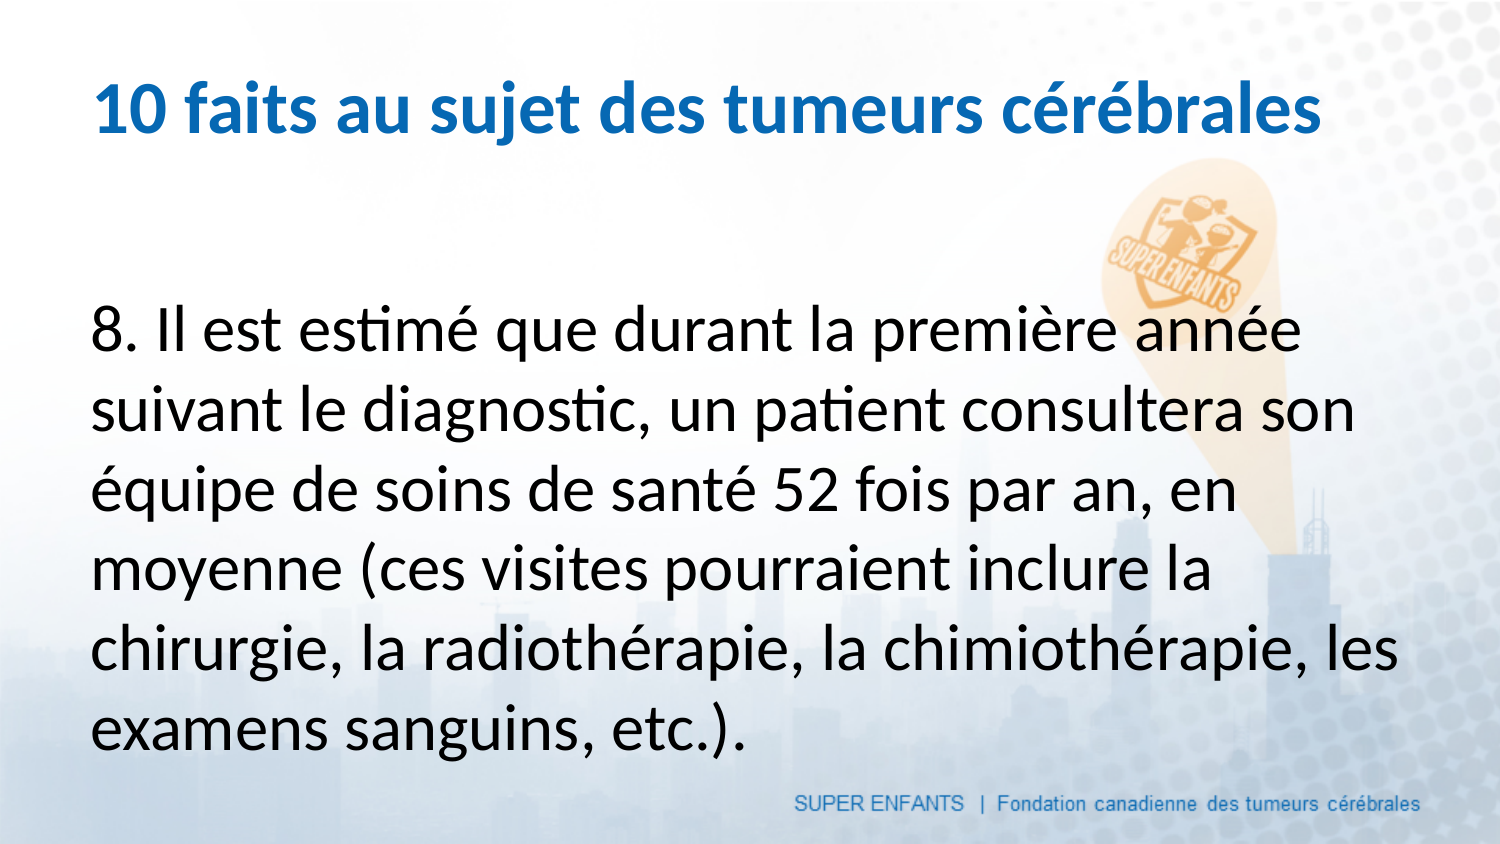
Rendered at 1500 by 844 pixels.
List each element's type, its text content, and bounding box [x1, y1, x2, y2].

list 8. Il est estimé que durant la première année suivant le diagnostic, un patient consultera son équipe de soins de santé 52 fois par an, en moyenne (ces visites pourraient inclure la chirurgie, la radiothérapie, la chimiothérapie, les examens sanguins, etc.). [74, 196, 1426, 754]
title 10 faits au sujet des tumeurs cérébrales [76, 33, 1426, 175]
picture [0, 0, 1500, 844]
